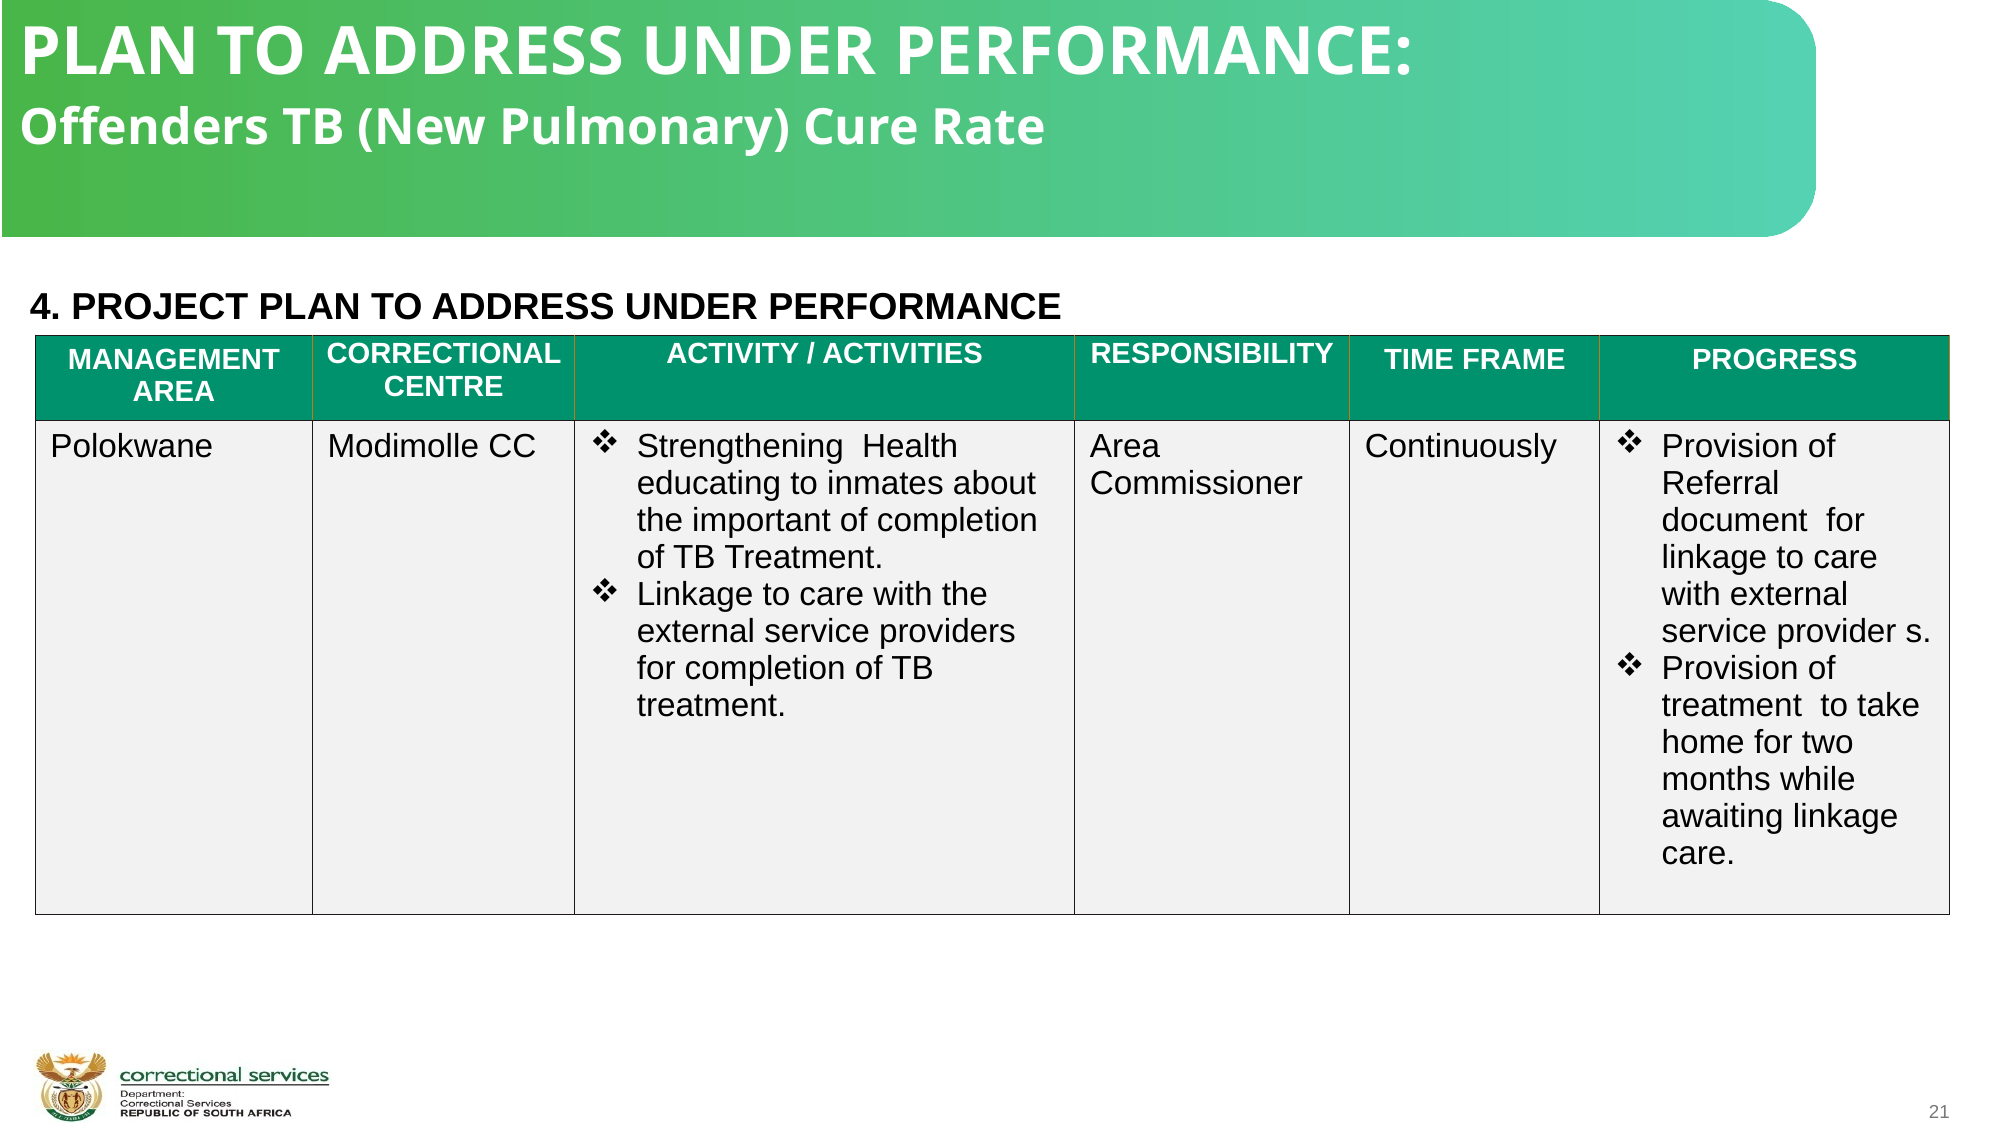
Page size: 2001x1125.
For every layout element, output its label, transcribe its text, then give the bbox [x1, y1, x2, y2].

table_cell Polokwane [36, 421, 312, 914]
table_cell Modimolle CC [313, 421, 574, 914]
table_header TIME FRAME [1350, 336, 1599, 420]
table_header PROGRESS [1600, 336, 1949, 420]
table_header MANAGEMENT AREA [36, 336, 312, 420]
table_cell Provision of Referral document for linkage to care with external service provider s. Provision of treatment to take home for two months while awaiting linkage care. [1600, 421, 1949, 914]
table_cell Strengthening Health educating to inmates about the important of completion of TB Treatment. Linkage to care with the external service providers for completion of TB treatment. [575, 421, 1074, 914]
text_box [2, 0, 1816, 237]
text_box PLAN TO ADDRESS UNDER PERFORMANCE: Offenders TB (New Pulmonary) Cure Rate [4, 9, 1803, 96]
table_header CORRECTIONAL CENTRE [313, 336, 574, 420]
picture [33, 1049, 332, 1123]
table_cell Area Commissioner [1075, 421, 1349, 914]
text_box 4. PROJECT PLAN TO ADDRESS UNDER PERFORMANCE [0, 274, 1463, 335]
table_header RESPONSIBILITY [1075, 336, 1349, 420]
table_cell Continuously [1350, 421, 1599, 914]
table_header ACTIVITY / ACTIVITIES [575, 336, 1074, 420]
